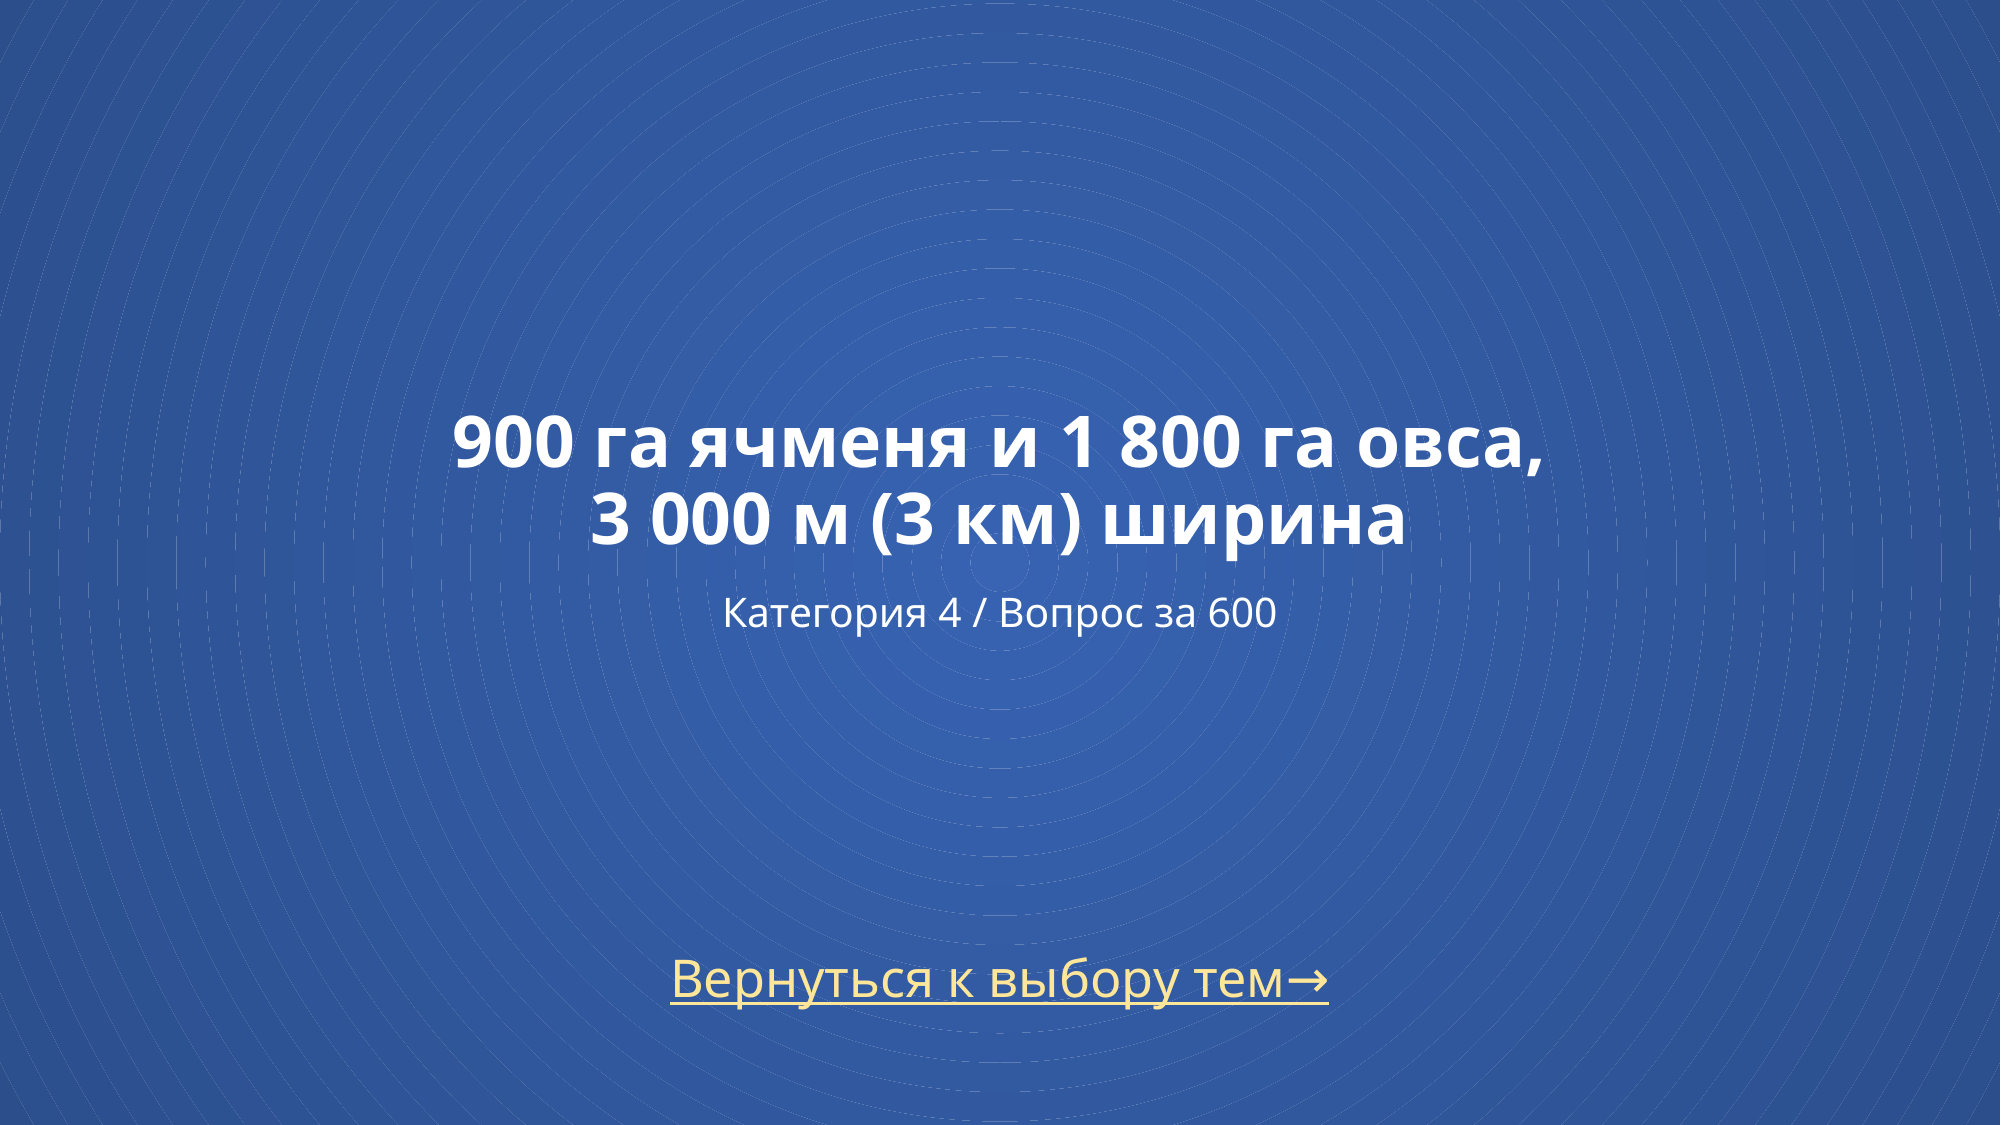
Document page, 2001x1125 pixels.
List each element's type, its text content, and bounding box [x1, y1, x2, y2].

text_box Вернуться к выбору тем→ [655, 938, 1345, 1016]
title 900 га ячменя и 1 800 га овса, 3 000 м (3 км) ширина Категория 4 / Вопрос за 600 [117, 396, 1883, 646]
